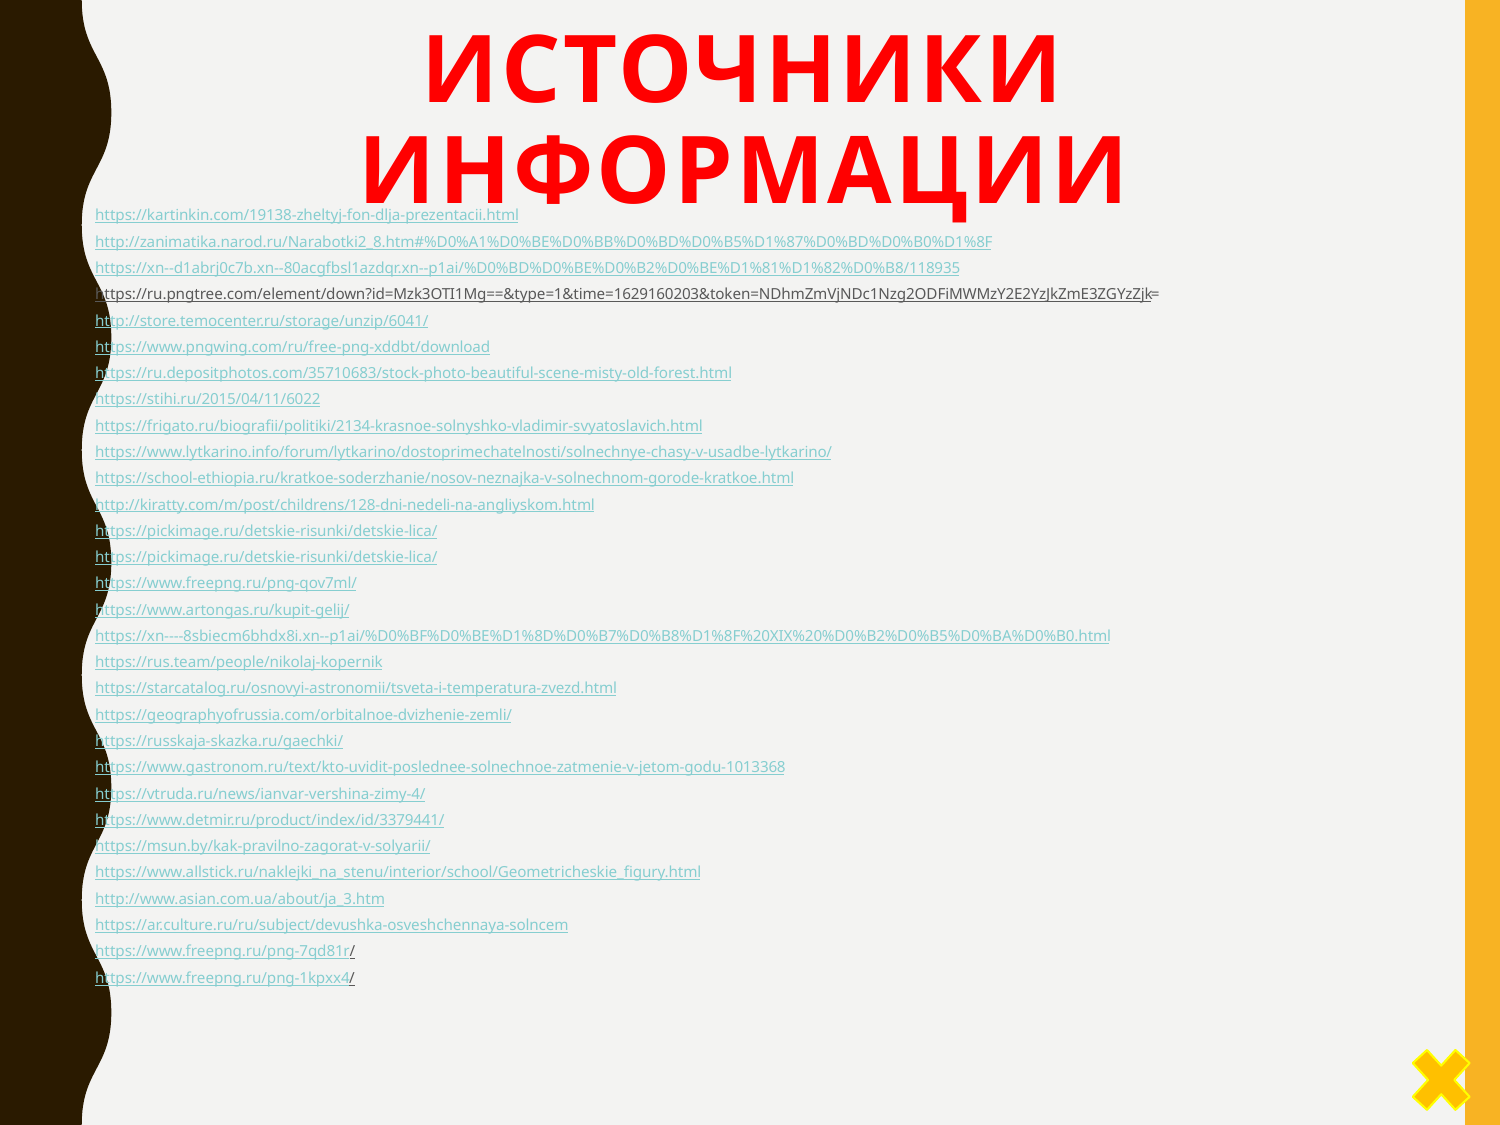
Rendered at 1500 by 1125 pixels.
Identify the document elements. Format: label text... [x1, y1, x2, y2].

list https://kartinkin.com/19138-zheltyj-fon-dlja-prezentacii.html http://zanimatika.narod.ru/Narabotki2_8.htm#%D0%A1%D0%BE%D0%BB%D0%BD%D0%B5%D1%87%D0%BD%D0%B0%D1%8F https://xn--d1abrj0c7b.xn--80acgfbsl1azdqr.xn--p1ai/%D0%BD%D0%BE%D0%B2%D0%BE%D1%81%D1%82%D0%B8/118935 https://ru.pngtree.com/element/down?id=Mzk3OTI1Mg==&type=1&time=1629160203&token=NDhmZmVjNDc1Nzg2ODFiMWMzY2E2YzJkZmE3ZGYzZjk= http://store.temocenter.ru/storage/unzip/6041/ https://www.pngwing.com/ru/free-png-xddbt/download https://ru.depositphotos.com/35710683/stock-photo-beautiful-scene-misty-old-forest.html https://stihi.ru/2015/04/11/6022 https://frigato.ru/biografii/politiki/2134-krasnoe-solnyshko-vladimir-svyatoslavich.html https://www.lytkarino.info/forum/lytkarino/dostoprimechatelnosti/solnechnye-chasy-v-usadbe-lytkarino/ https://school-ethiopia.ru/kratkoe-soderzhanie/nosov-neznajka-v-solnechnom-gorode-kratkoe.html http://kiratty.com/m/post/childrens/128-dni-nedeli-na-angliyskom.html https://pickimage.ru/detskie-risunki/detskie-lica/ https://pickimage.ru/detskie-risunki/detskie-lica/ https://www.freepng.ru/png-qov7ml/ https://www.artongas.ru/kupit-gelij/ https://xn----8sbiecm6bhdx8i.xn--p1ai/%D0%BF%D0%BE%D1%8D%D0%B7%D0%B8%D1%8F%20XIX%20%D0%B2%D0%B5%D0%BA%D0%B0.html https://rus.team/people/nikolaj-kopernik https://starcatalog.ru/osnovyi-astronomii/tsveta-i-temperatura-zvezd.html https://geographyofrussia.com/orbitalnoe-dvizhenie-zemli/ https://russkaja-skazka.ru/gaechki/ https://www.gastronom.ru/text/kto-uvidit-poslednee-solnechnoe-zatmenie-v-jetom-godu-1013368 https://vtruda.ru/news/ianvar-vershina-zimy-4/ https://www.detmir.ru/product/index/id/3379441/ https://msun.by/kak-pravilno-zagorat-v-solyarii/ https://www.allstick.ru/naklejki_na_stenu/interior/school/Geometricheskie_figury.html http://www.asian.com.ua/about/ja_3.htm https://ar.culture.ru/ru/subject/devushka-osveshchennaya-solncem https://www.freepng.ru/png-7qd81r/ https://www.freepng.ru/png-1kpxx4/ [41, 196, 1447, 1000]
title Источники информации [97, 14, 1391, 196]
text_box [1412, 1048, 1471, 1111]
